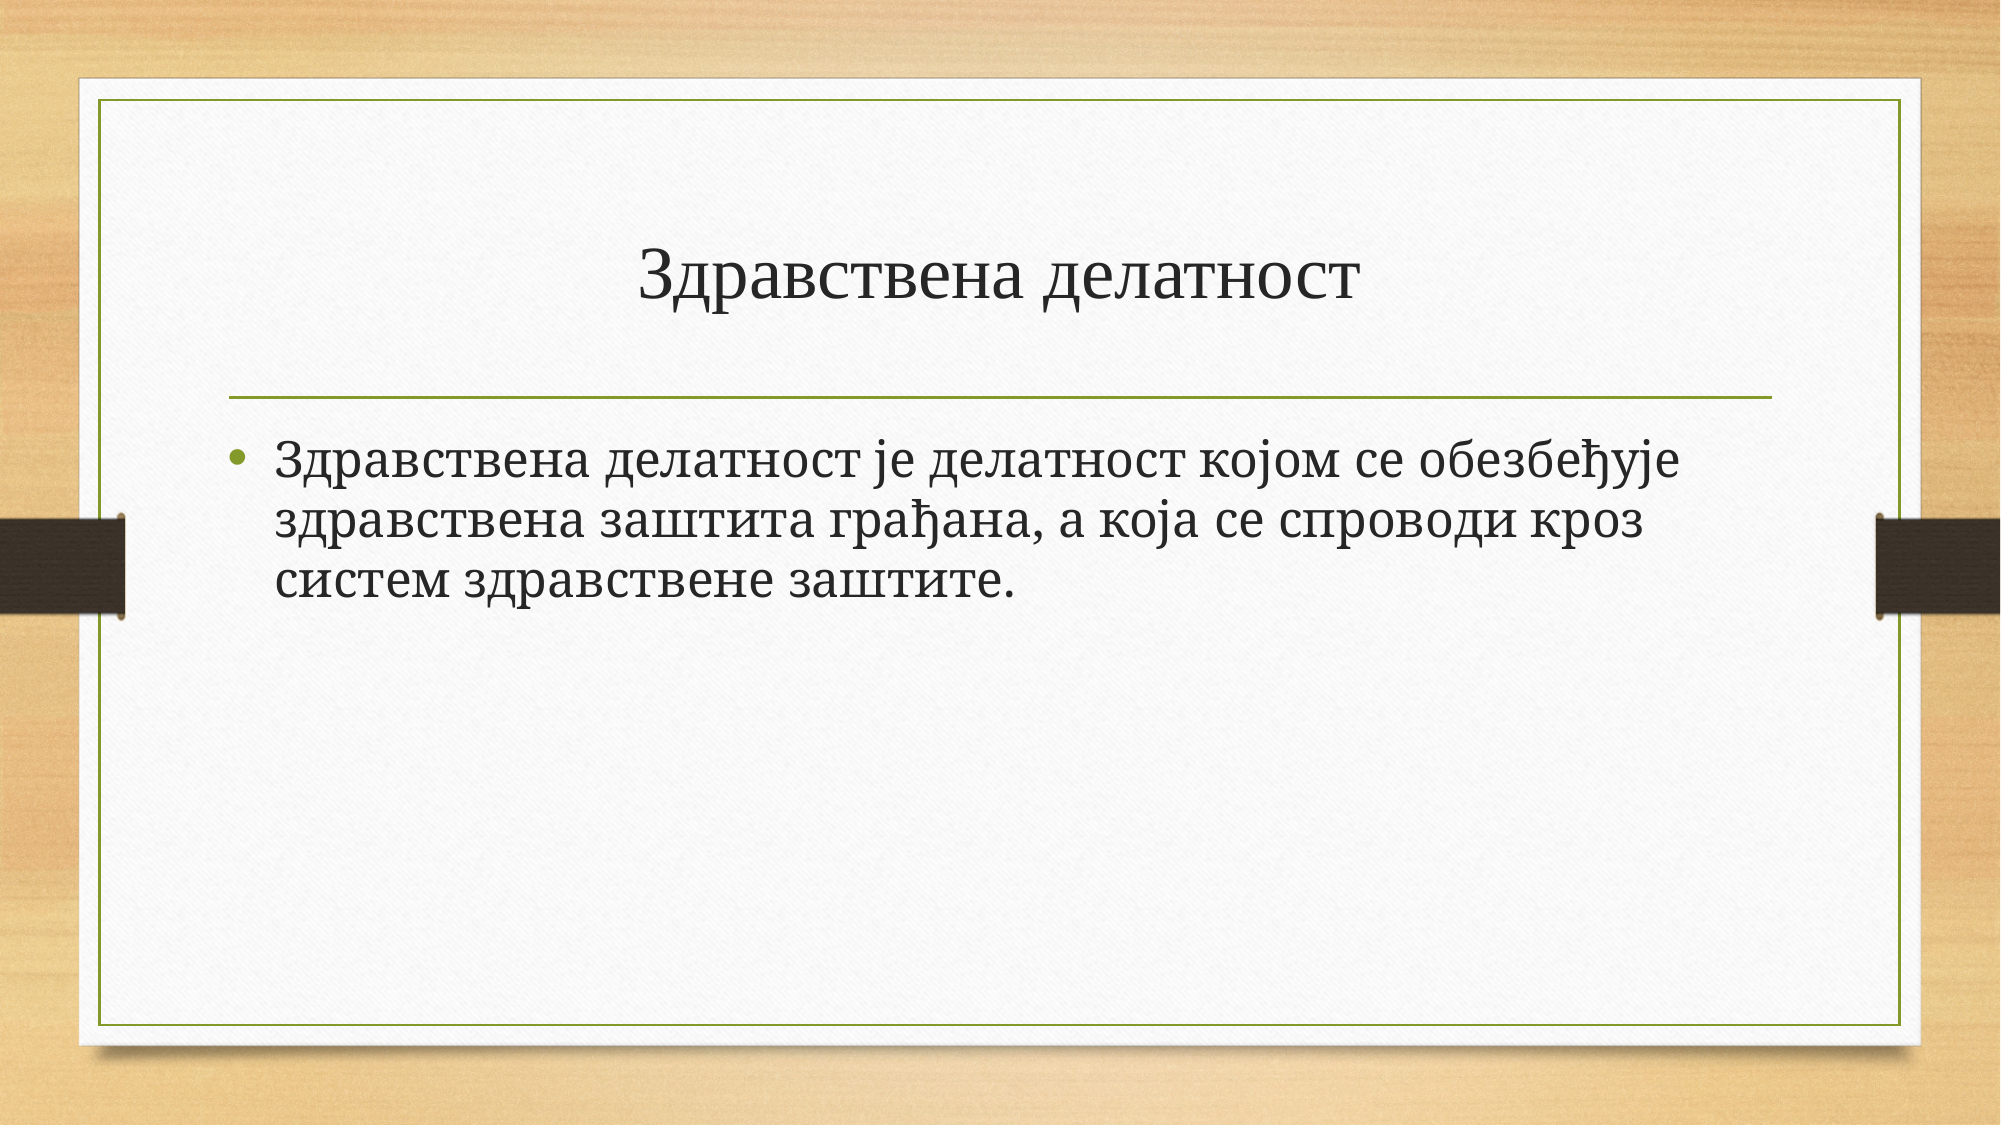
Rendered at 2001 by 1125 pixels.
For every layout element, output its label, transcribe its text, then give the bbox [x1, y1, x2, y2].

title Здравствена делатност [212, 161, 1788, 375]
picture [0, 0, 2001, 1125]
list Здравствена делатност је делатност којом се обезбеђује здравствена заштита грађана, а која се спроводи кроз систем здравствене заштите. [212, 419, 1788, 964]
